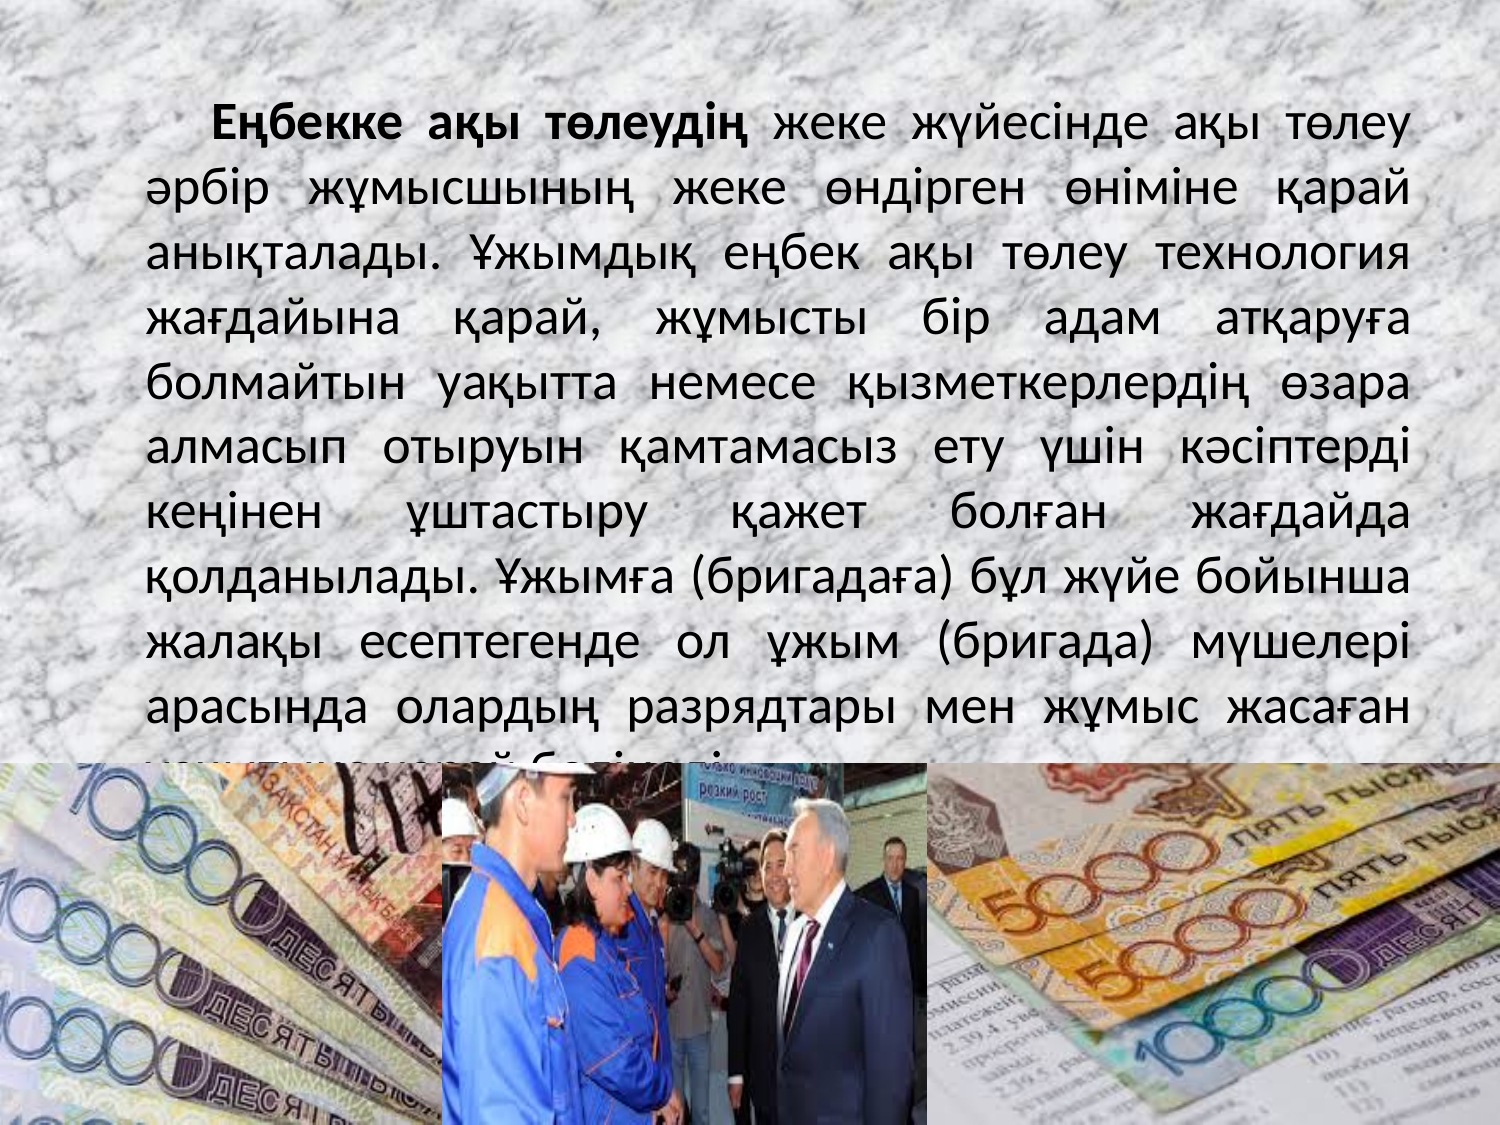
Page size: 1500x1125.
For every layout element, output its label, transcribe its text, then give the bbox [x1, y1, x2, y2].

list Еңбекке ақы төлеудің жеке жүйесінде ақы төлеу әрбір жұмысшының жеке өндірген өніміне қарай анықталады. Ұжымдық еңбек ақы төлеу технология жағдайына қарай, жұмысты бір адам атқаруға болмайтын уақытта немесе қызметкерлердің өзара алмасып отыруын қамтамасыз ету үшін кәсіптерді кеңінен ұштастыру қажет болған жағдайда қолданылады. Ұжымға (бригадаға) бұл жүйе бойынша жалақы есептегенде ол ұжым (бригада) мүшелері арасында олардың разрядтары мен жұмыс жасаған уақытына қарай бөлінеді. [76, 78, 1427, 761]
picture [0, 0, 1500, 1125]
